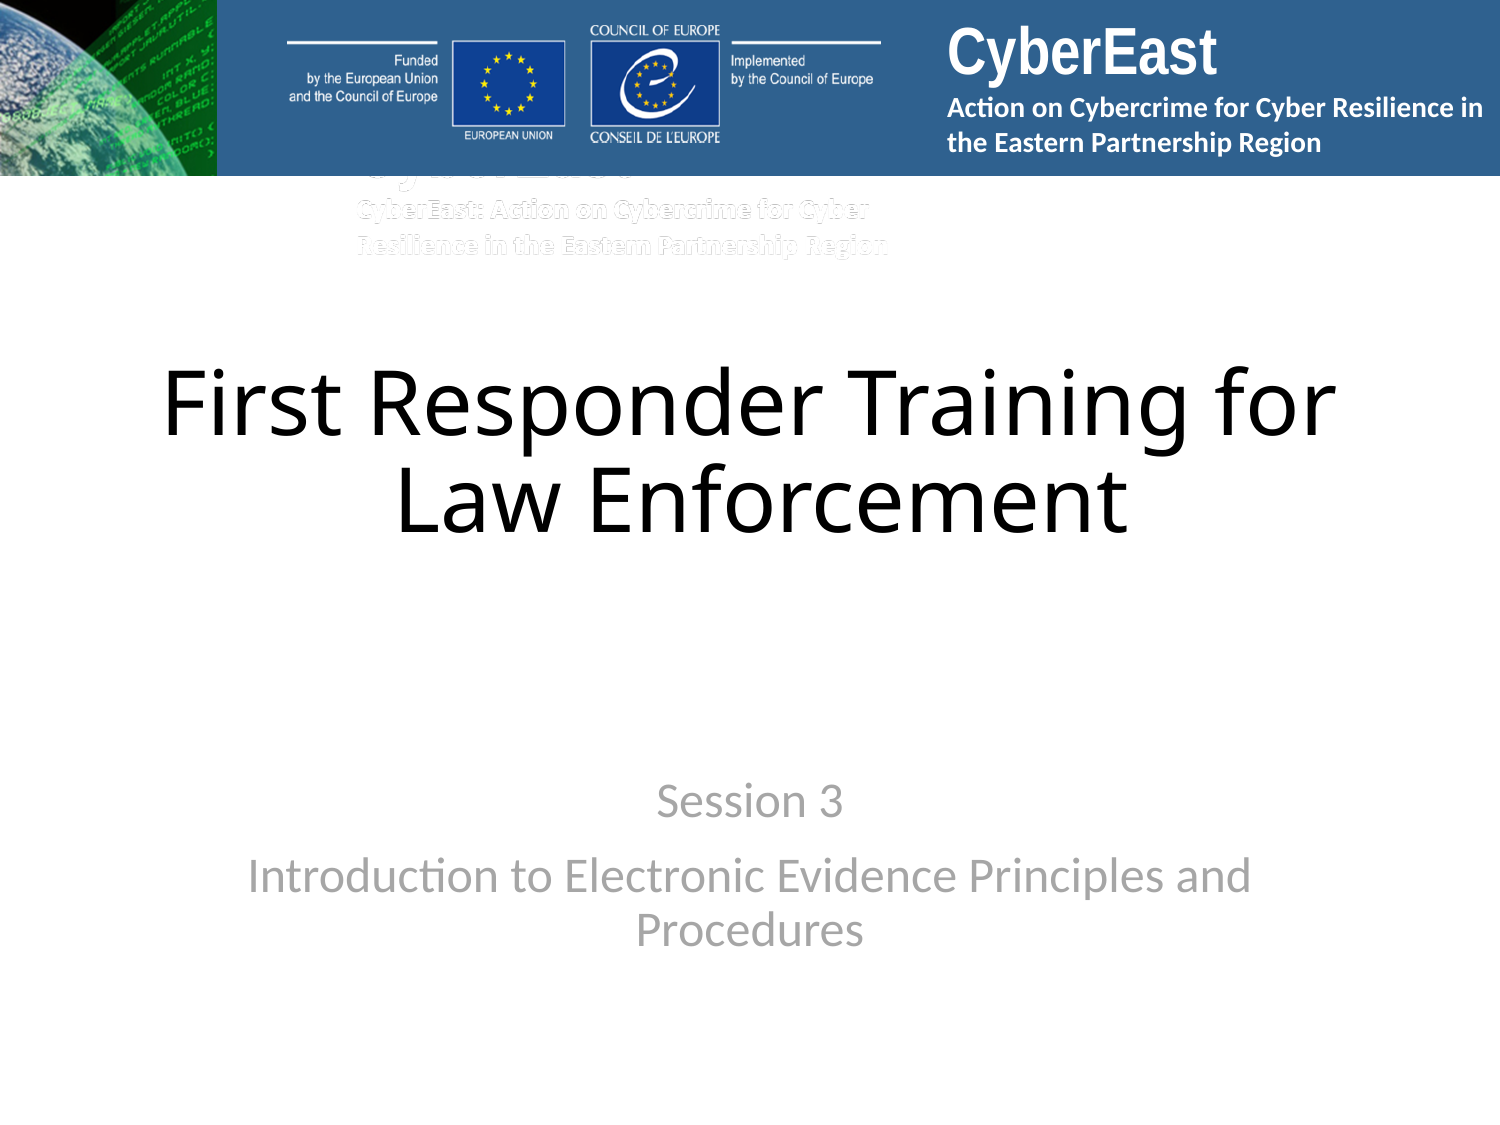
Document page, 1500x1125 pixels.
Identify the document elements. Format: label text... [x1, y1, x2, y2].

picture [0, 0, 1500, 1125]
subtitle Session 3 Introduction to Electronic Evidence Principles and Procedures [225, 767, 1275, 1055]
title First Responder Training for Law Enforcement [123, 290, 1399, 696]
